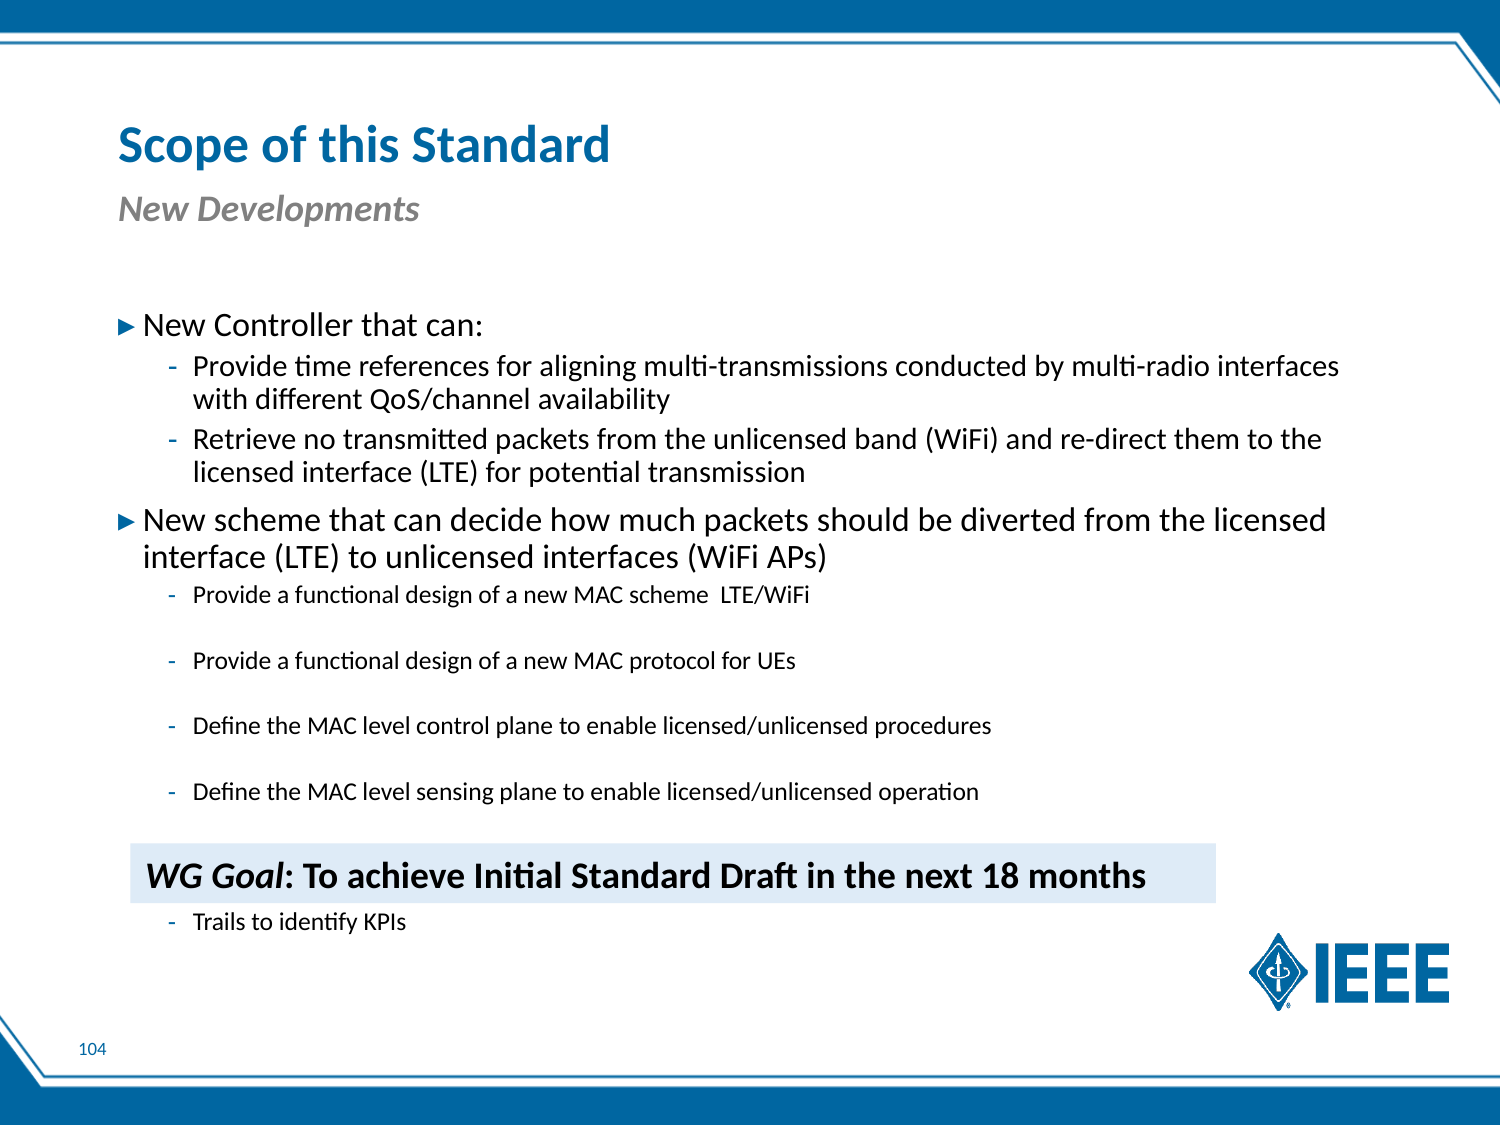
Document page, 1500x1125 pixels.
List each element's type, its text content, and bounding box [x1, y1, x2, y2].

picture [0, 933, 1500, 1125]
slide_number 104 [63, 1017, 143, 1078]
list New Developments [103, 181, 1397, 240]
list New Controller that can: Provide time references for aligning multi-transmissions conducted by multi-radio interfaces with different QoS/channel availability Retrieve no transmitted packets from the unlicensed band (WiFi) and re-direct them to the licensed interface (LTE) for potential transmission New scheme that can decide how much packets should be diverted from the licensed interface (LTE) to unlicensed interfaces (WiFi APs) Provide a functional design of a new MAC scheme LTE/WiFi Provide a functional design of a new MAC protocol for UEs Define the MAC level control plane to enable licensed/unlicensed procedures Define the MAC level sensing plane to enable licensed/unlicensed operation Produce the specifications of the MAC layer Trails to identify KPIs [103, 299, 1397, 947]
text_box WG Goal: To achieve Initial Standard Draft in the next 18 months [130, 843, 1216, 904]
title Scope of this Standard [103, 91, 1397, 181]
picture [0, 0, 1500, 136]
